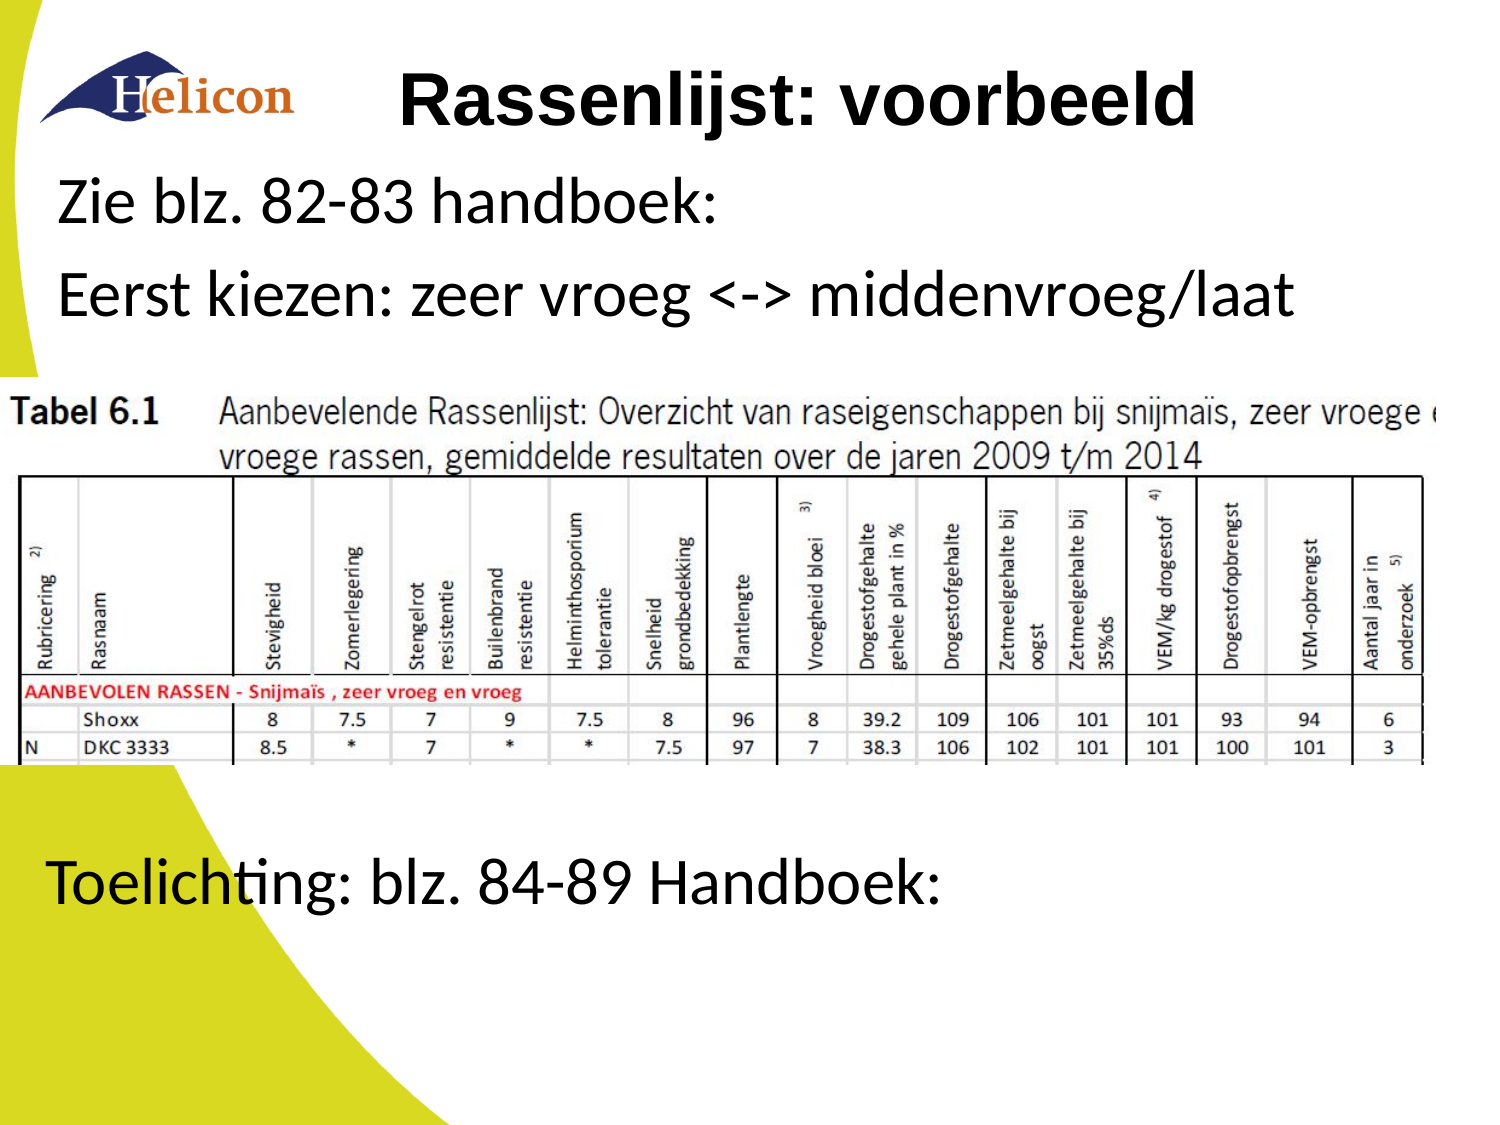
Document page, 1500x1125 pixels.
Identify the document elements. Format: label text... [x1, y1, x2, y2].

text_box Toelichting: blz. 84-89 Handboek: [30, 830, 1436, 948]
picture [0, 0, 1500, 1125]
list Zie blz. 82-83 handboek: Eerst kiezen: zeer vroeg <-> middenvroeg/laat [42, 148, 1447, 350]
title Rassenlijst: voorbeeld [383, 42, 1343, 148]
